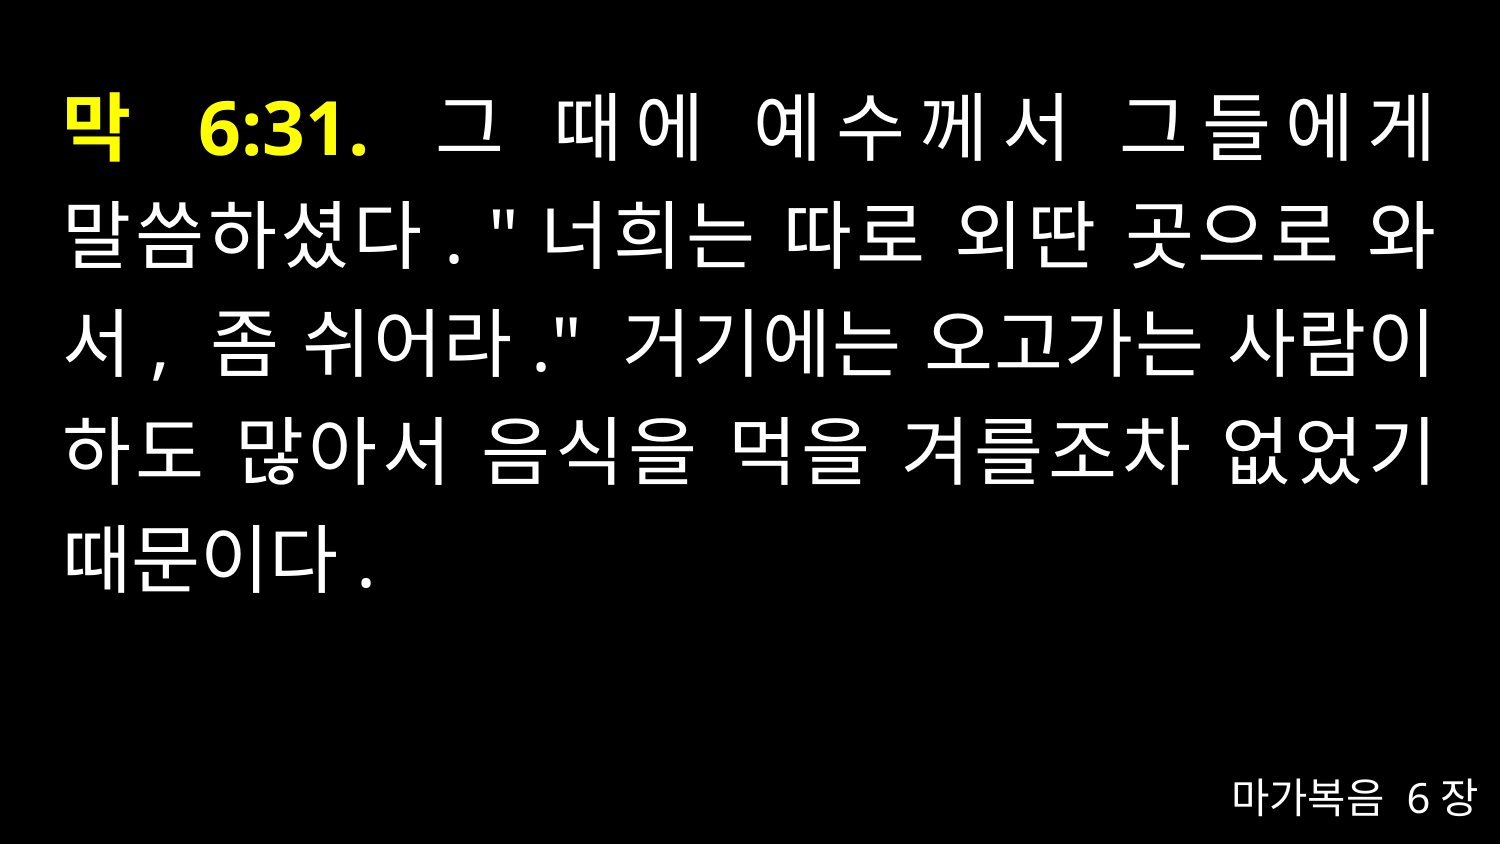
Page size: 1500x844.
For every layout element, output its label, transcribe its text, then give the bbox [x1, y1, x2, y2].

subtitle 마가복음 6장 [916, 770, 1500, 844]
title 막 6:31. 그 때에 예수께서 그들에게 말씀하셨다. "너희는 따로 외딴 곳으로 와서, 좀 쉬어라." 거기에는 오고가는 사람이 하도 많아서 음식을 먹을 겨를조차 없었기 때문이다. [0, 0, 1500, 844]
